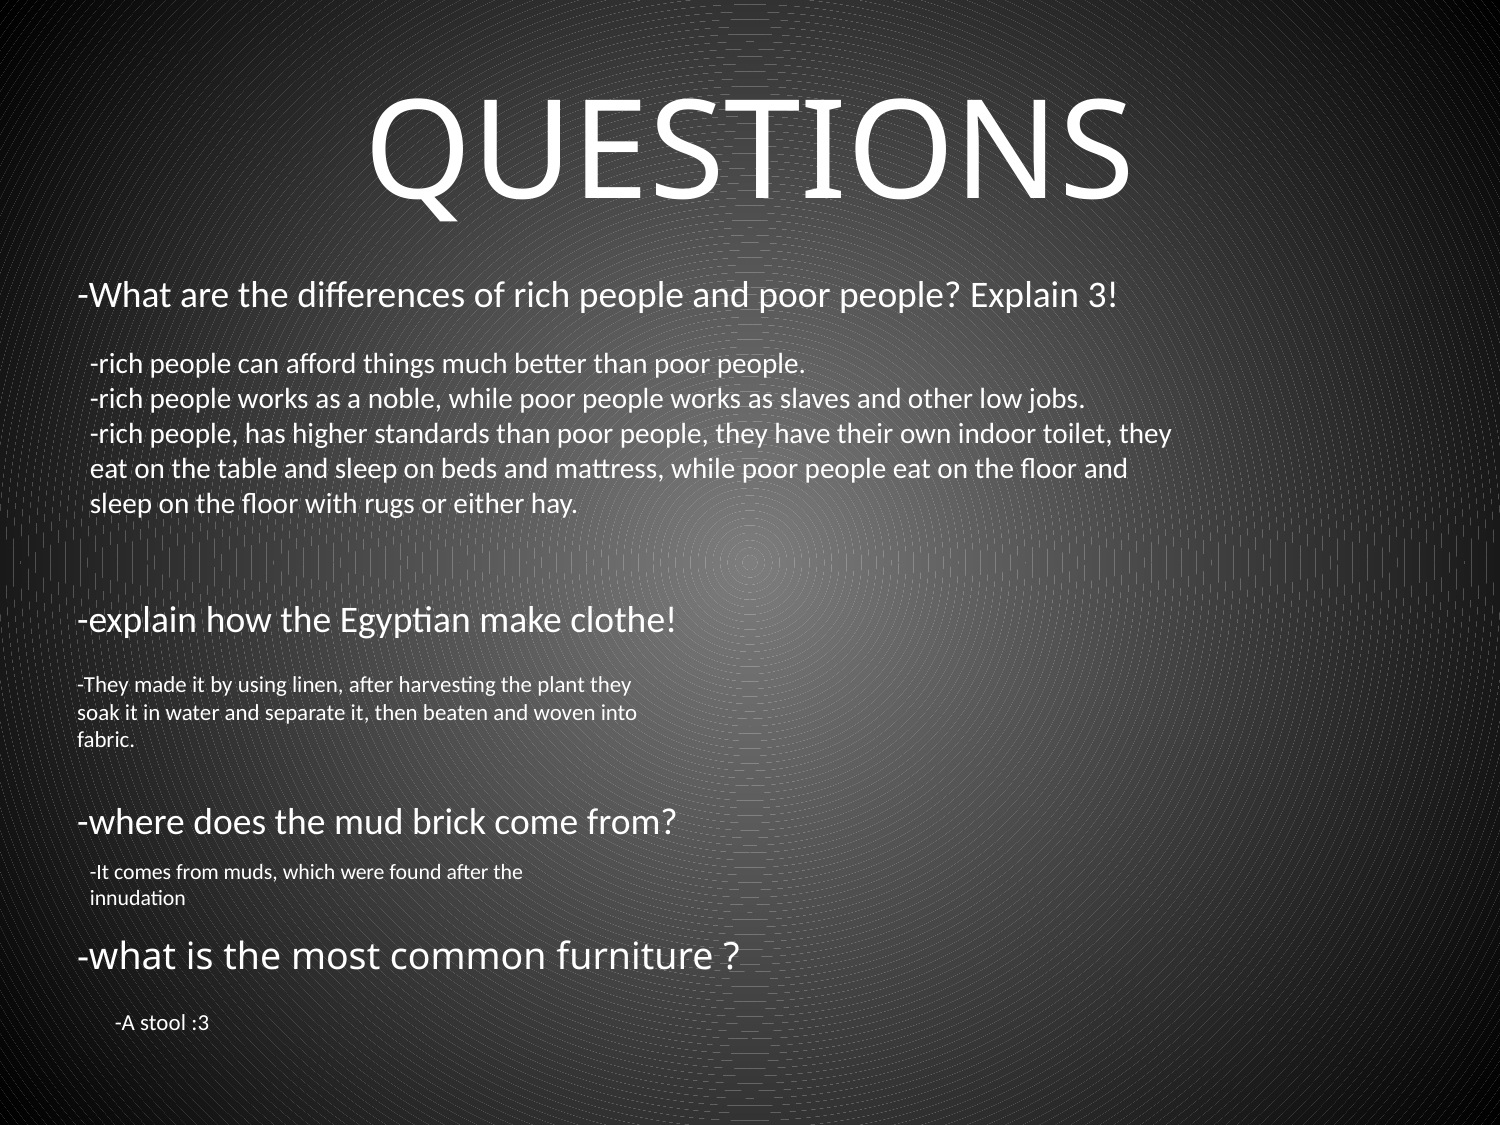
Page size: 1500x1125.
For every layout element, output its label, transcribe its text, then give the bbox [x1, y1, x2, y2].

text_box -rich people can afford things much better than poor people. -rich people works as a noble, while poor people works as slaves and other low jobs. -rich people, has higher standards than poor people, they have their own indoor toilet, they eat on the table and sleep on beds and mattress, while poor people eat on the floor and sleep on the floor with rugs or either hay. [74, 337, 1213, 562]
text_box -They made it by using linen, after harvesting the plant they soak it in water and separate it, then beaten and woven into fabric. [62, 662, 675, 760]
title QUESTIONS [75, 50, 1425, 238]
list [0, 262, 1350, 1005]
text_box -explain how the Egyptian make clothe! [62, 587, 1200, 648]
text_box -What are the differences of rich people and poor people? Explain 3! [62, 262, 1463, 368]
text_box -where does the mud brick come from? -what is the most common furniture ? [62, 699, 1113, 985]
text_box -A stool :3 [99, 999, 663, 1043]
text_box -It comes from muds, which were found after the innudation [75, 849, 575, 918]
